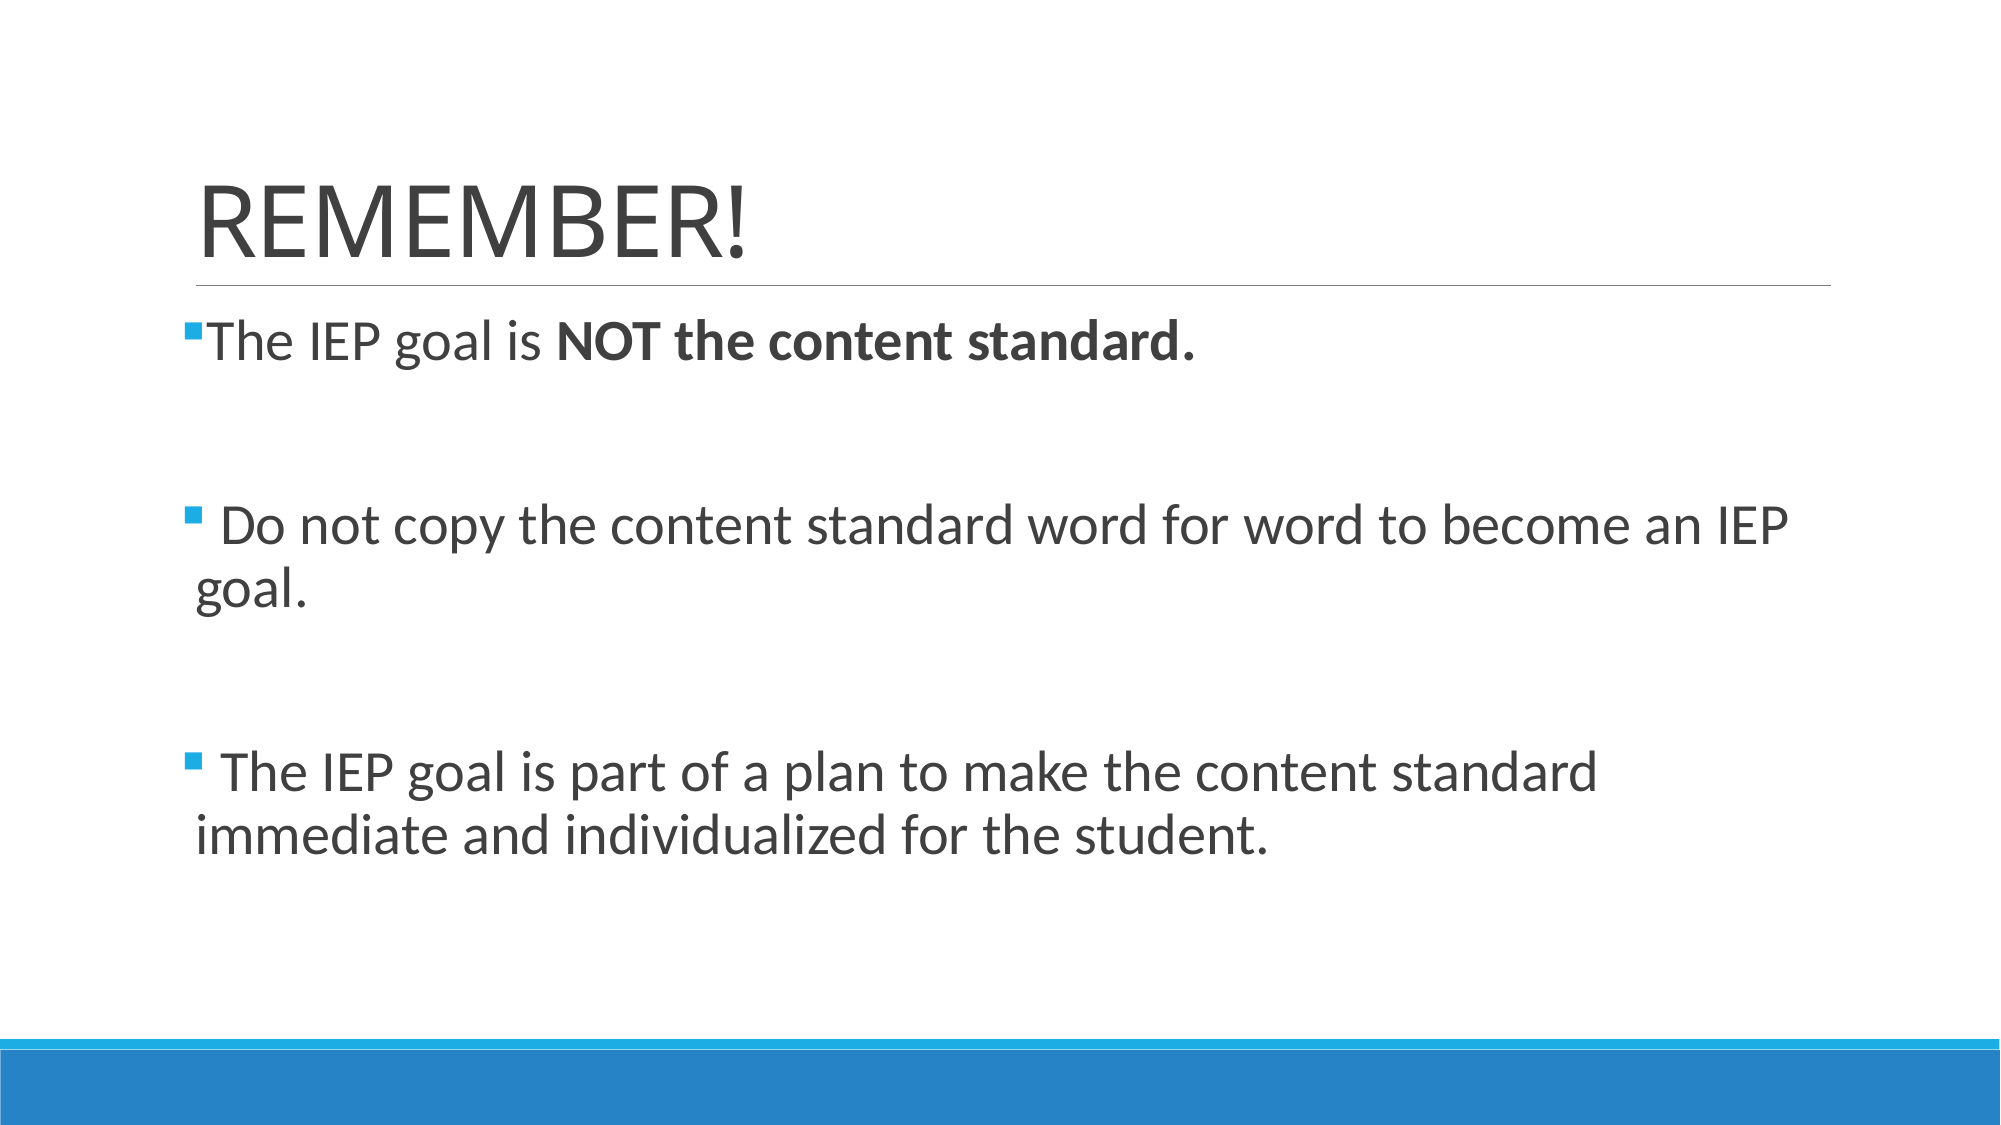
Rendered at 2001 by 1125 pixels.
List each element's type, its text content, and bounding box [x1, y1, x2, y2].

list The IEP goal is NOT the content standard. Do not copy the content standard word for word to become an IEP goal. The IEP goal is part of a plan to make the content standard immediate and individualized for the student. [180, 302, 1830, 963]
title REMEMBER! [180, 47, 1830, 285]
